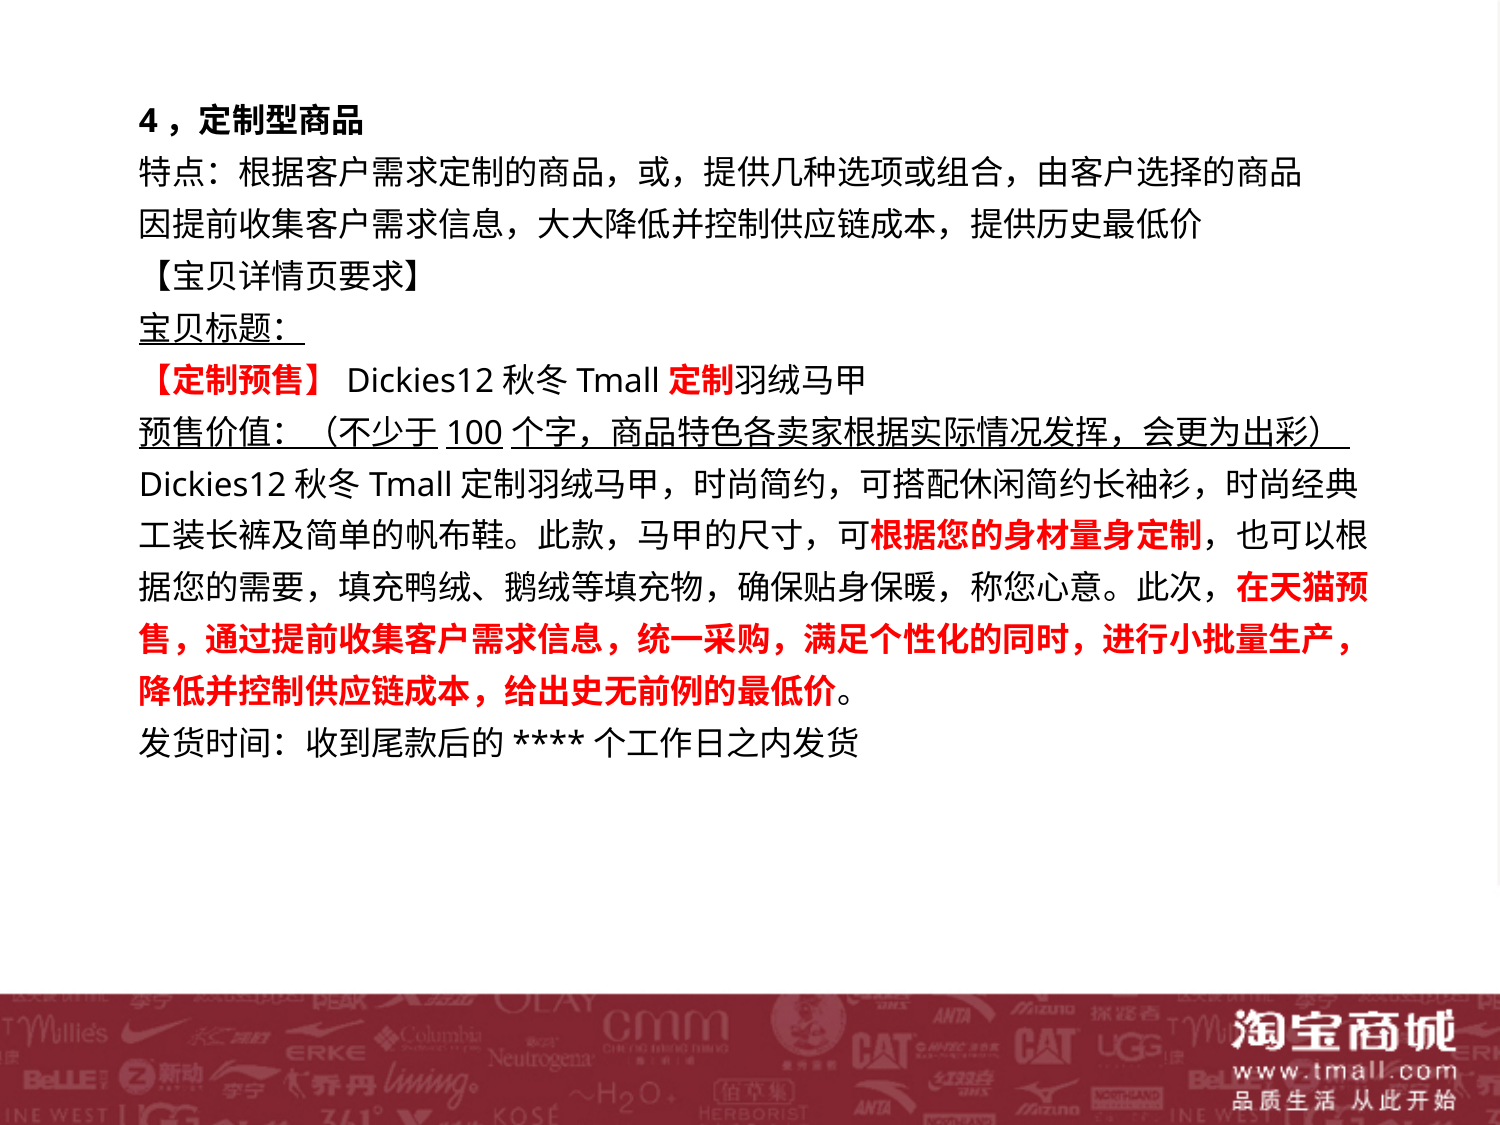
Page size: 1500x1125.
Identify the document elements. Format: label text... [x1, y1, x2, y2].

text_box 4，定制型商品 特点：根据客户需求定制的商品，或，提供几种选项或组合，由客户选择的商品 因提前收集客户需求信息，大大降低并控制供应链成本，提供历史最低价 【宝贝详情页要求】 宝贝标题： 【定制预售】Dickies12秋冬Tmall定制羽绒马甲 预售价值：（不少于100个字，商品特色各卖家根据实际情况发挥，会更为出彩） Dickies12秋冬Tmall定制羽绒马甲，时尚简约，可搭配休闲简约长袖衫，时尚经典工装长裤及简单的帆布鞋。此款，马甲的尺寸，可根据您的身材量身定制，也可以根据您的需要，填充鸭绒、鹅绒等填充物，确保贴身保暖，称您心意。此次，在天猫预售，通过提前收集客户需求信息，统一采购，满足个性化的同时，进行小批量生产，降低并控制供应链成本，给出史无前例的最低价。 发货时间：收到尾款后的****个工作日之内发货 [123, 80, 1406, 814]
picture [0, 0, 1500, 1125]
